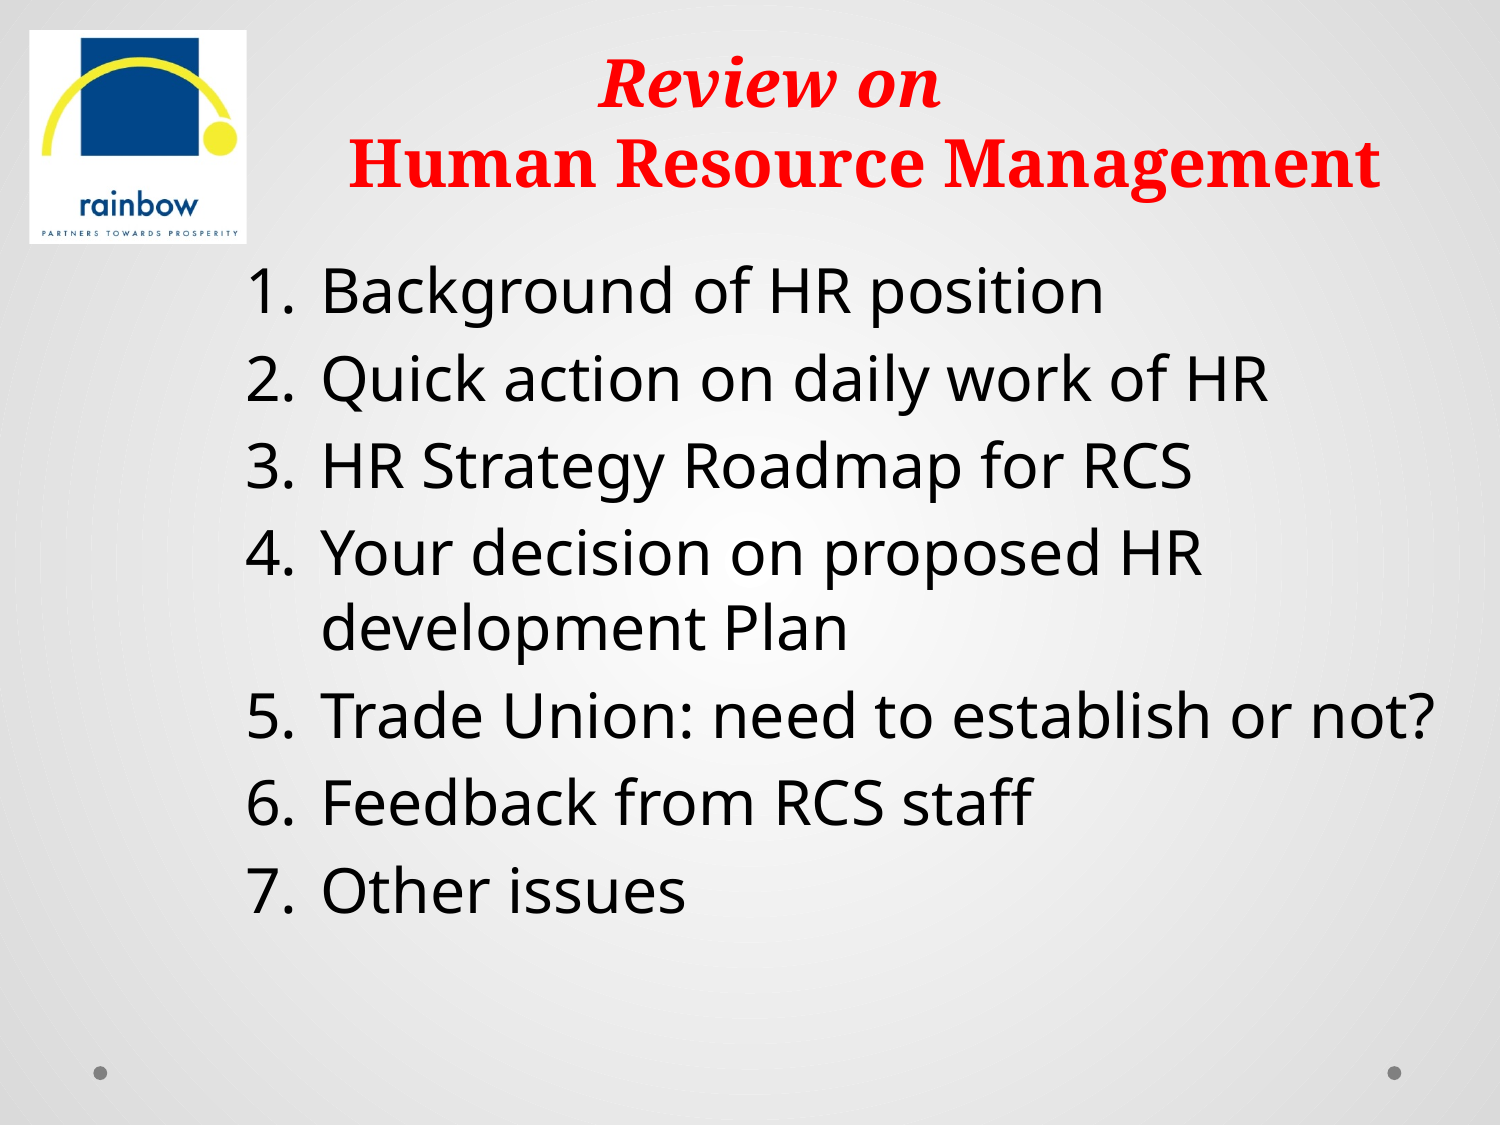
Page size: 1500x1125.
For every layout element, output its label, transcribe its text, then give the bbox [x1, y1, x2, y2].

subtitle Background of HR position Quick action on daily work of HR HR Strategy Roadmap for RCS Your decision on proposed HR development Plan Trade Union: need to establish or not? Feedback from RCS staff Other issues [230, 243, 1459, 1012]
title Review on Human Resource Management [76, 0, 1483, 209]
picture [29, 30, 247, 244]
